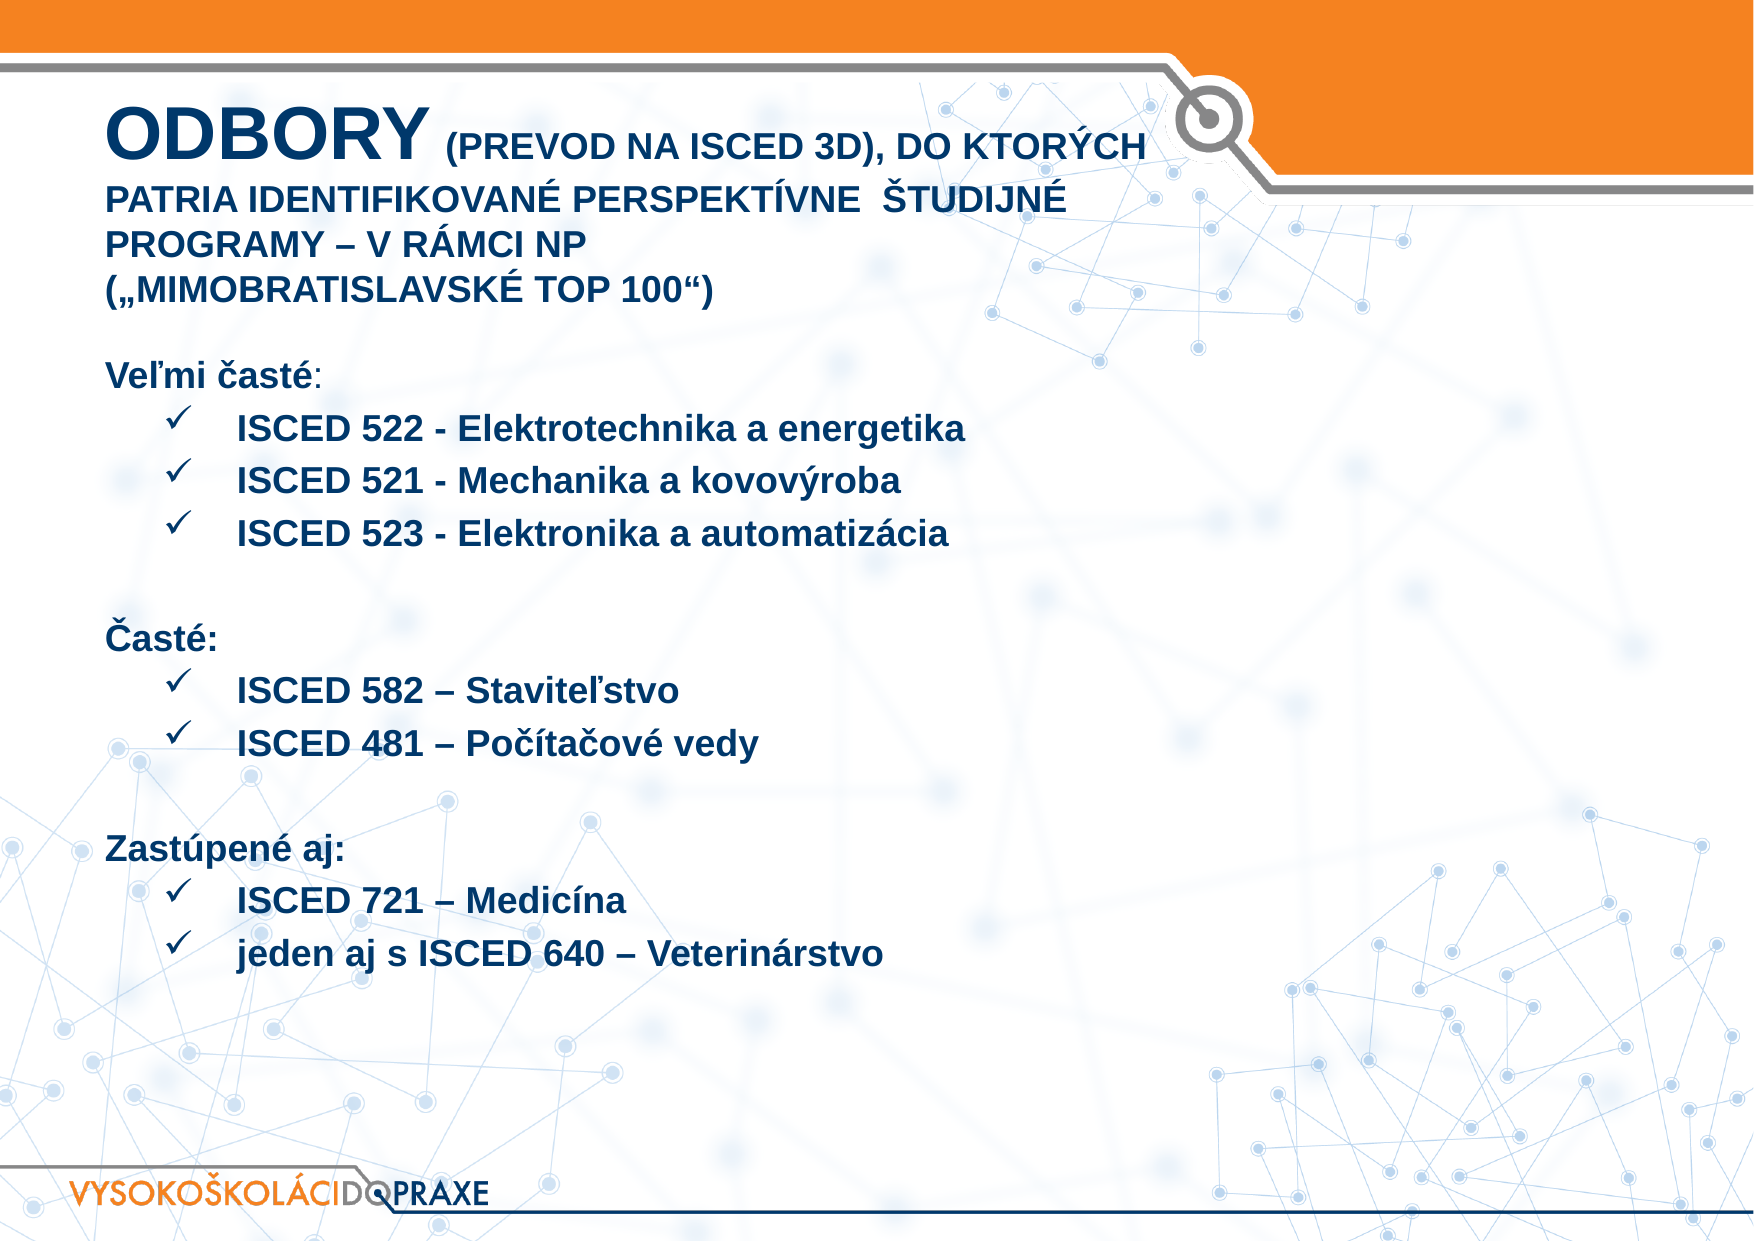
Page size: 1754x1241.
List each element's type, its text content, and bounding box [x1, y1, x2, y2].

title Odbory (prevod na ISCED 3D), do ktorých patria identifikované perspektívne študijné programy – v rámci NP („mimobratislavské top 100“) [87, 117, 1225, 277]
list Veľmi časté: ISCED 522 - Elektrotechnika a energetika ISCED 521 - Mechanika a kovovýroba ISCED 523 - Elektronika a automatizácia Časté: ISCED 582 – Staviteľstvo ISCED 481 – Počítačové vedy Zastúpené aj: ISCED 721 – Medicína jeden aj s ISCED 640 – Veterinárstvo [87, 342, 1631, 1087]
picture [0, 0, 1754, 1241]
